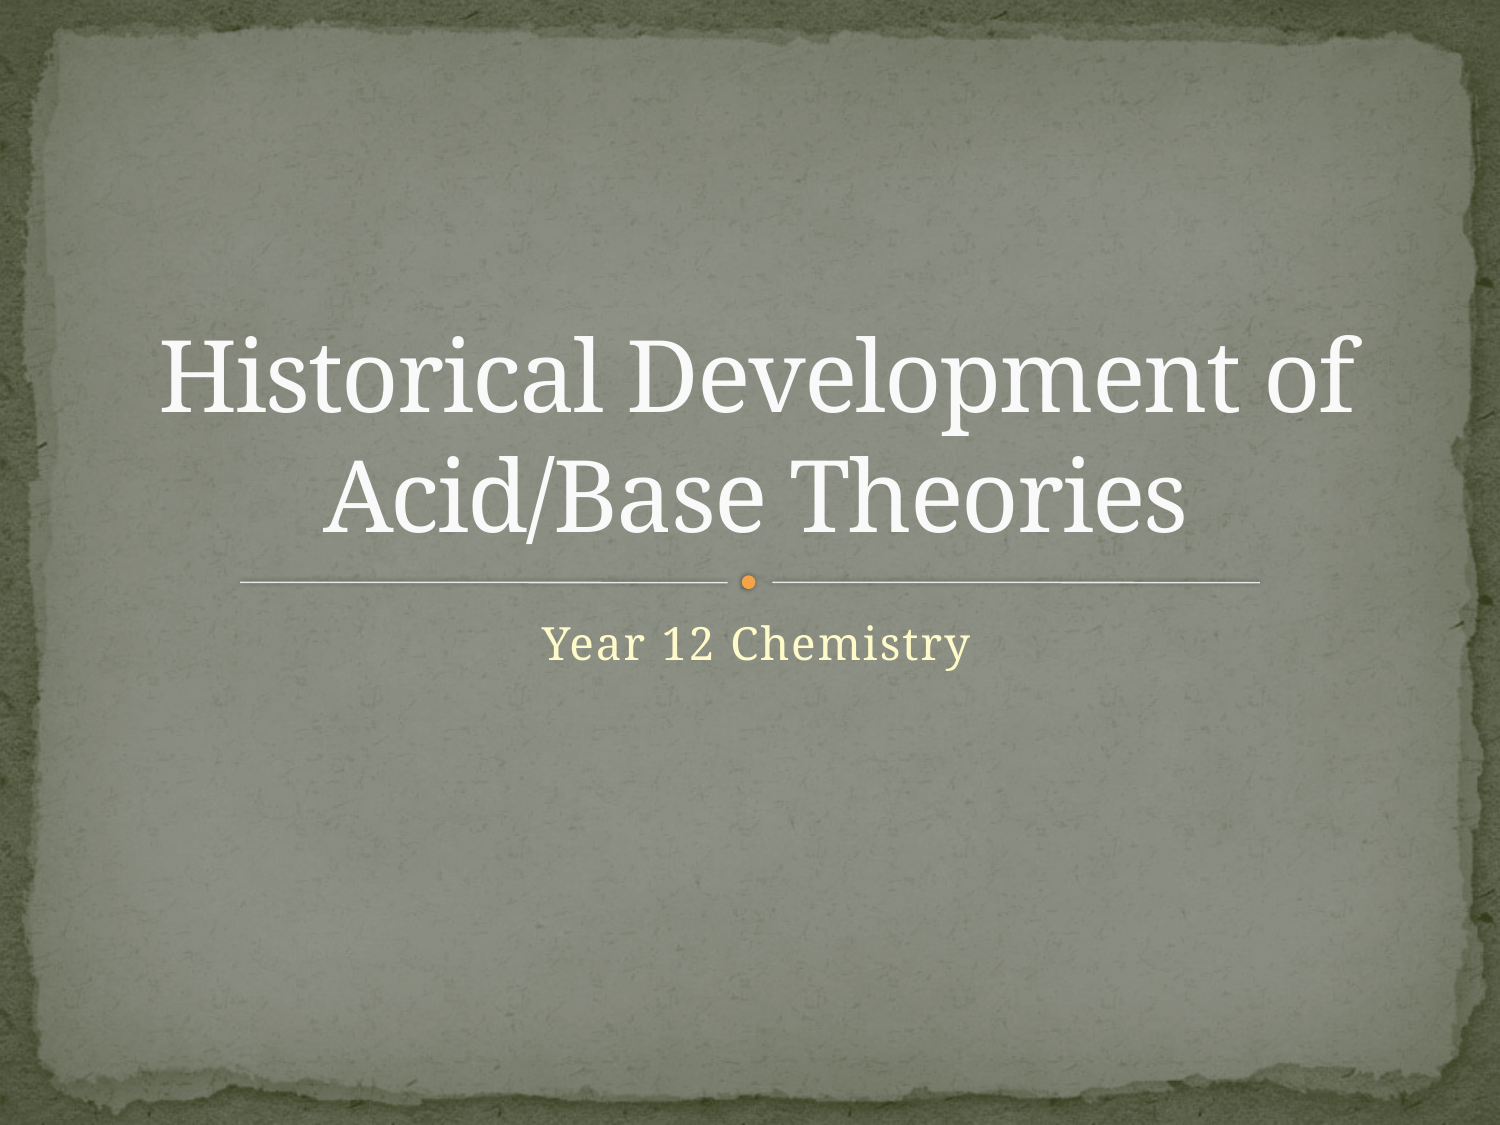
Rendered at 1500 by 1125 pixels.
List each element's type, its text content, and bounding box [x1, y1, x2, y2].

subtitle Year 12 Chemistry [75, 606, 1438, 795]
title Historical Development of Acid/Base Theories [74, 235, 1438, 561]
